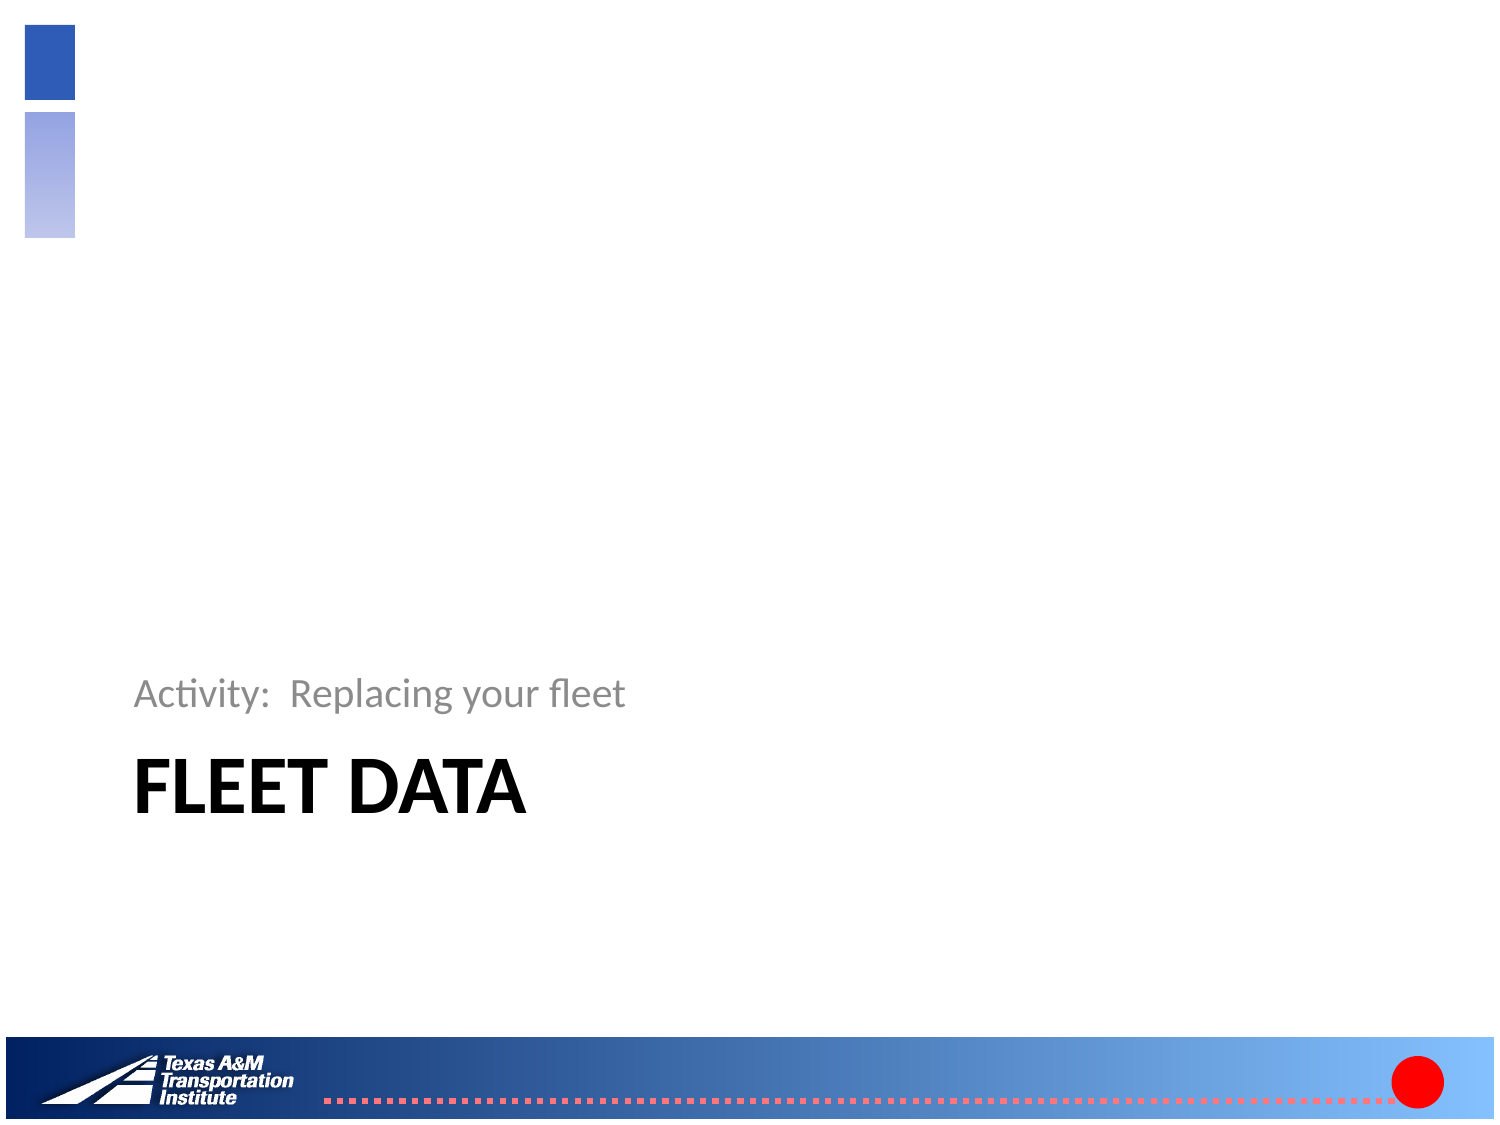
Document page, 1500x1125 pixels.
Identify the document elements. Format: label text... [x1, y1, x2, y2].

picture [37, 1037, 300, 1125]
list Activity: Replacing your fleet [118, 476, 1394, 723]
title FLEET DATA [118, 723, 1394, 947]
